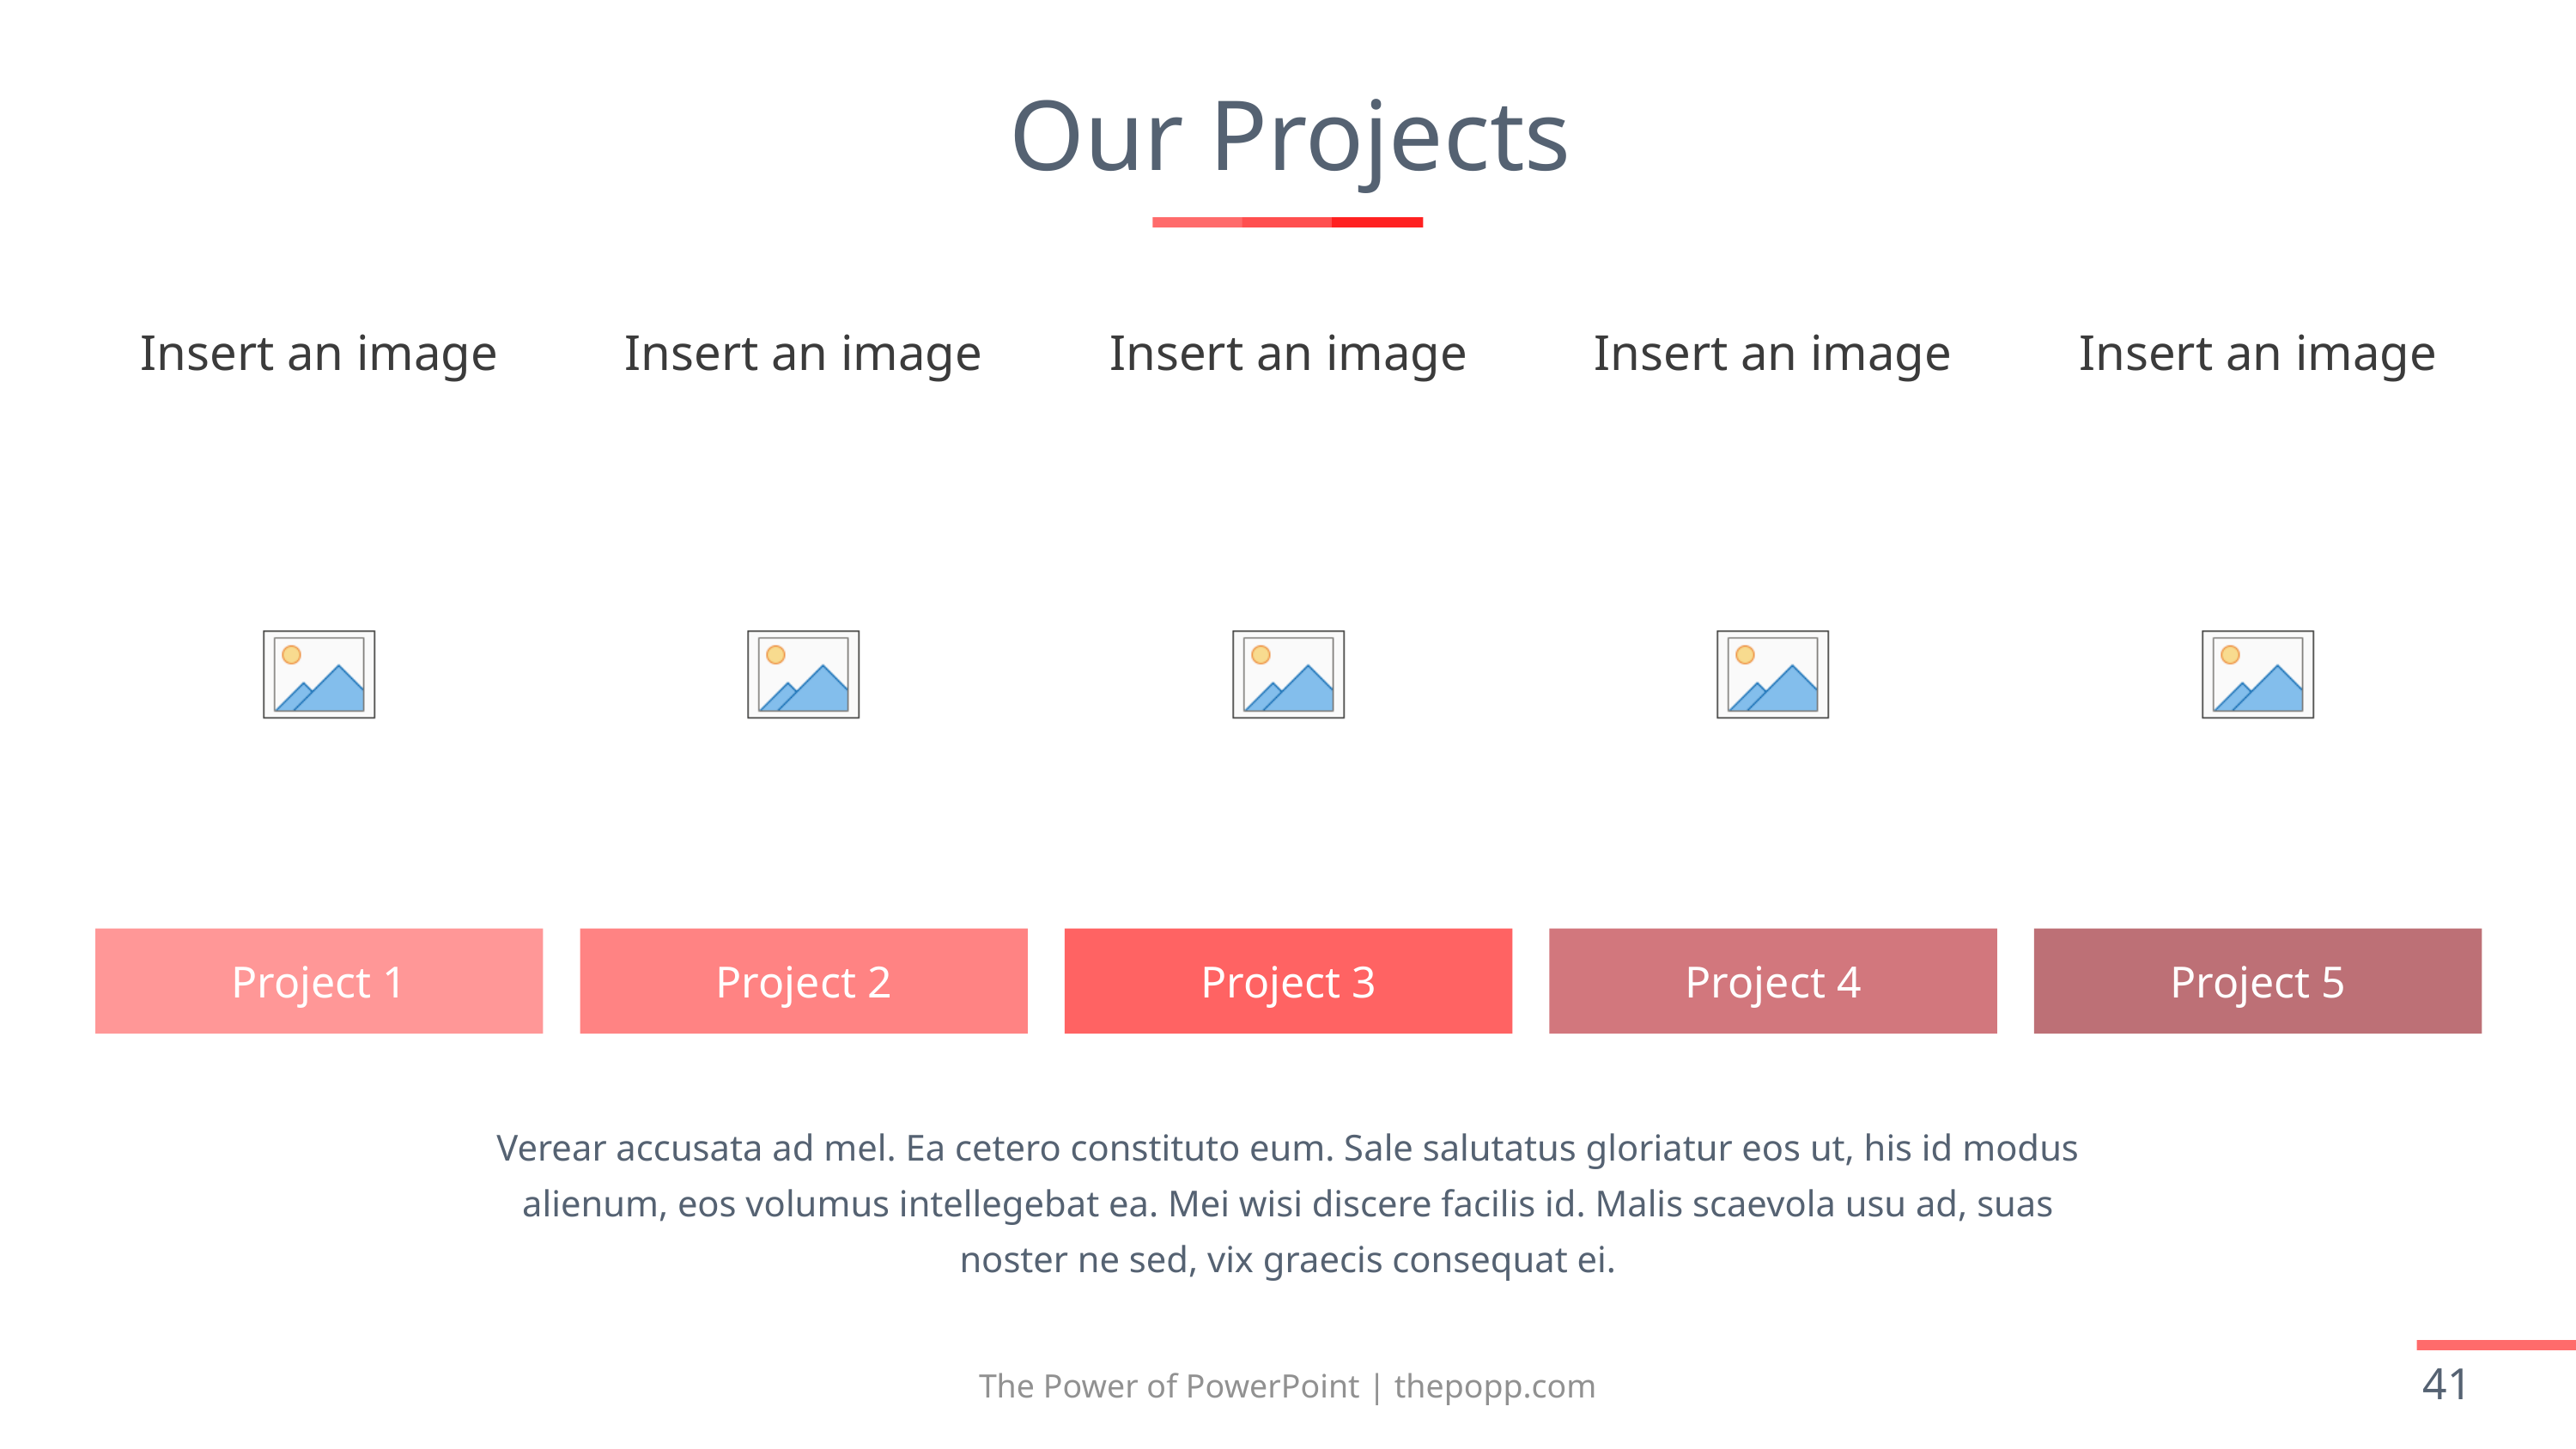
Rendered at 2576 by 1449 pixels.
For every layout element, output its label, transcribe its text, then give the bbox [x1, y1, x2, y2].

picture [2033, 316, 2482, 1034]
picture [1064, 316, 1513, 1034]
title Our Projects [69, 49, 2512, 230]
slide_number 41 [2409, 1351, 2576, 1421]
picture [94, 316, 544, 1034]
list Verear accusata ad mel. Ea cetero constituto eum. Sale salutatus gloriatur eos ut, his id modus alienum, eos volumus intellegebat ea. Mei wisi discere facilis id. Malis scaevola usu ad, suas noster ne sed, vix graecis consequat ei. [450, 1088, 2126, 1304]
picture [1549, 316, 1997, 1034]
picture [580, 316, 1028, 1034]
footer The Power of PowerPoint | thepopp.com [853, 1349, 1723, 1427]
